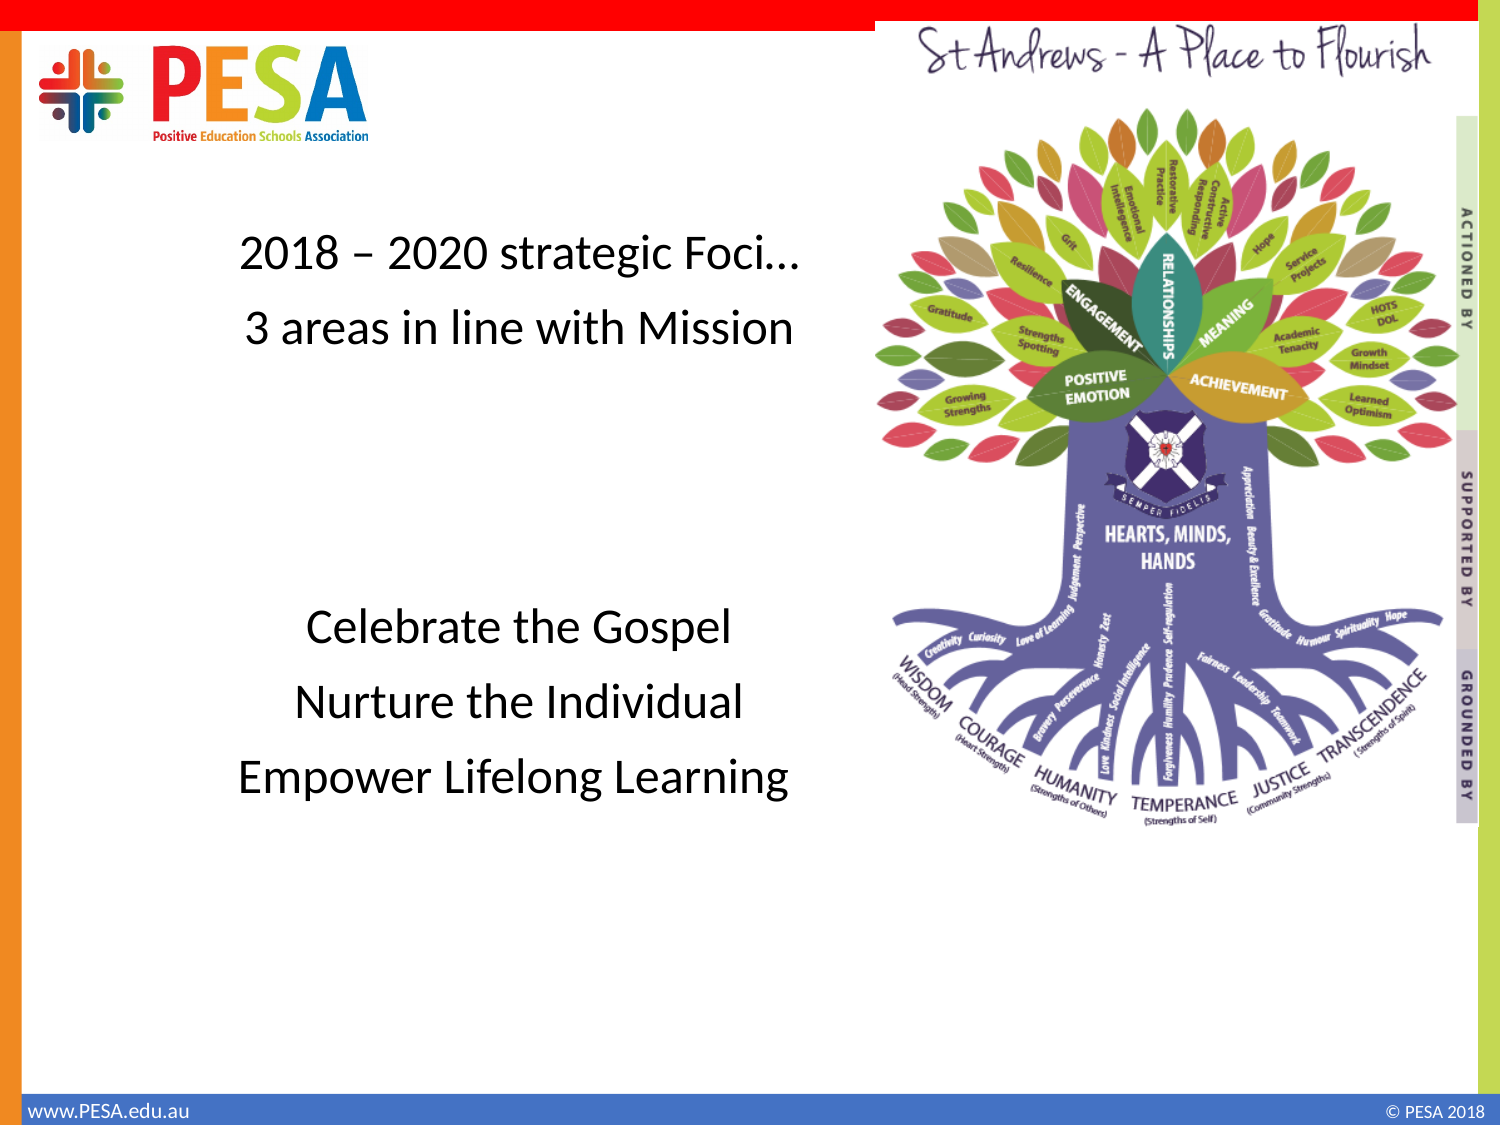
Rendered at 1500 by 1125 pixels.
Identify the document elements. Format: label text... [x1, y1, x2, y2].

text_box [1477, 0, 1500, 1093]
text_box www.PESA.edu.au © PESA 2018 [23, 1093, 1500, 1125]
picture [875, 21, 1479, 827]
text_box [0, 0, 1477, 32]
subtitle 2018 – 2020 strategic Foci… 3 areas in line with Mission Celebrate the Gospel Nurture the Individual Empower Lifelong Learning [187, 219, 851, 985]
title [112, 184, 875, 482]
text_box [0, 30, 23, 1125]
picture [39, 45, 368, 141]
